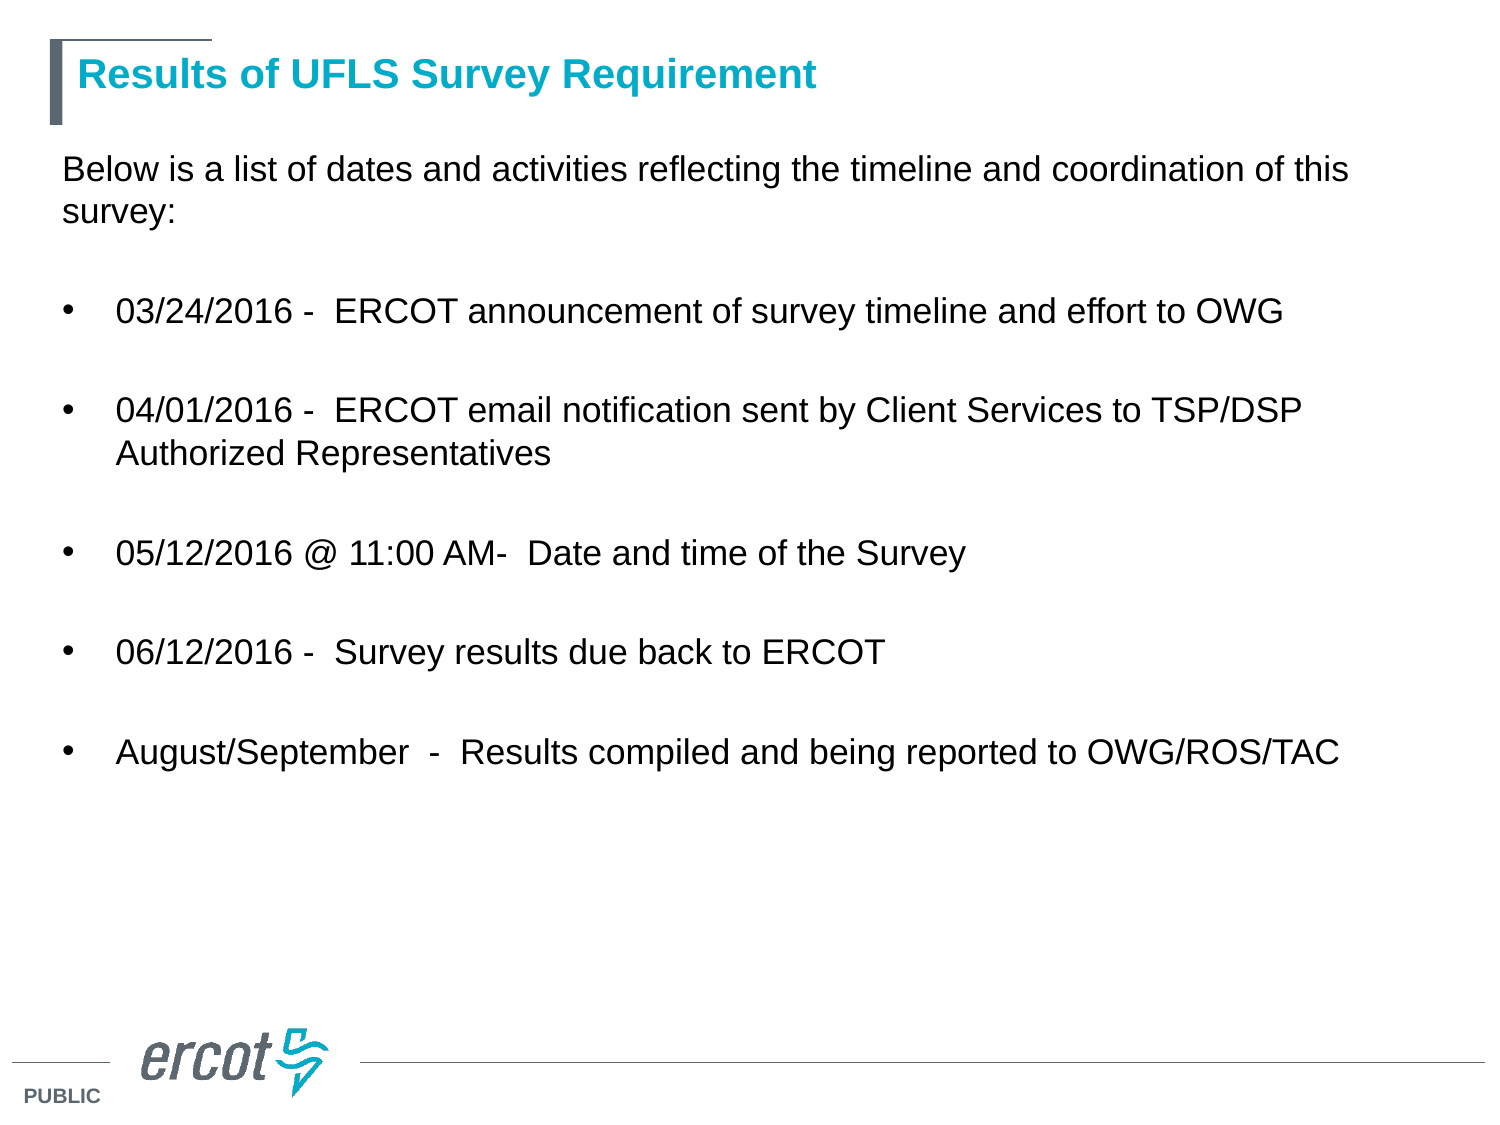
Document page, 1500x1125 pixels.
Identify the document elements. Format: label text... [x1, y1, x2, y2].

title Results of UFLS Survey Requirement [62, 39, 1450, 125]
list Below is a list of dates and activities reflecting the timeline and coordination of this survey: 03/24/2016 - ERCOT announcement of survey timeline and effort to OWG 04/01/2016 - ERCOT email notification sent by Client Services to TSP/DSP Authorized Representatives 05/12/2016 @ 11:00 AM- Date and time of the Survey 06/12/2016 - Survey results due back to ERCOT August/September - Results compiled and being reported to OWG/ROS/TAC [47, 138, 1434, 785]
text_box [323, 507, 1500, 583]
picture [137, 1024, 332, 1100]
